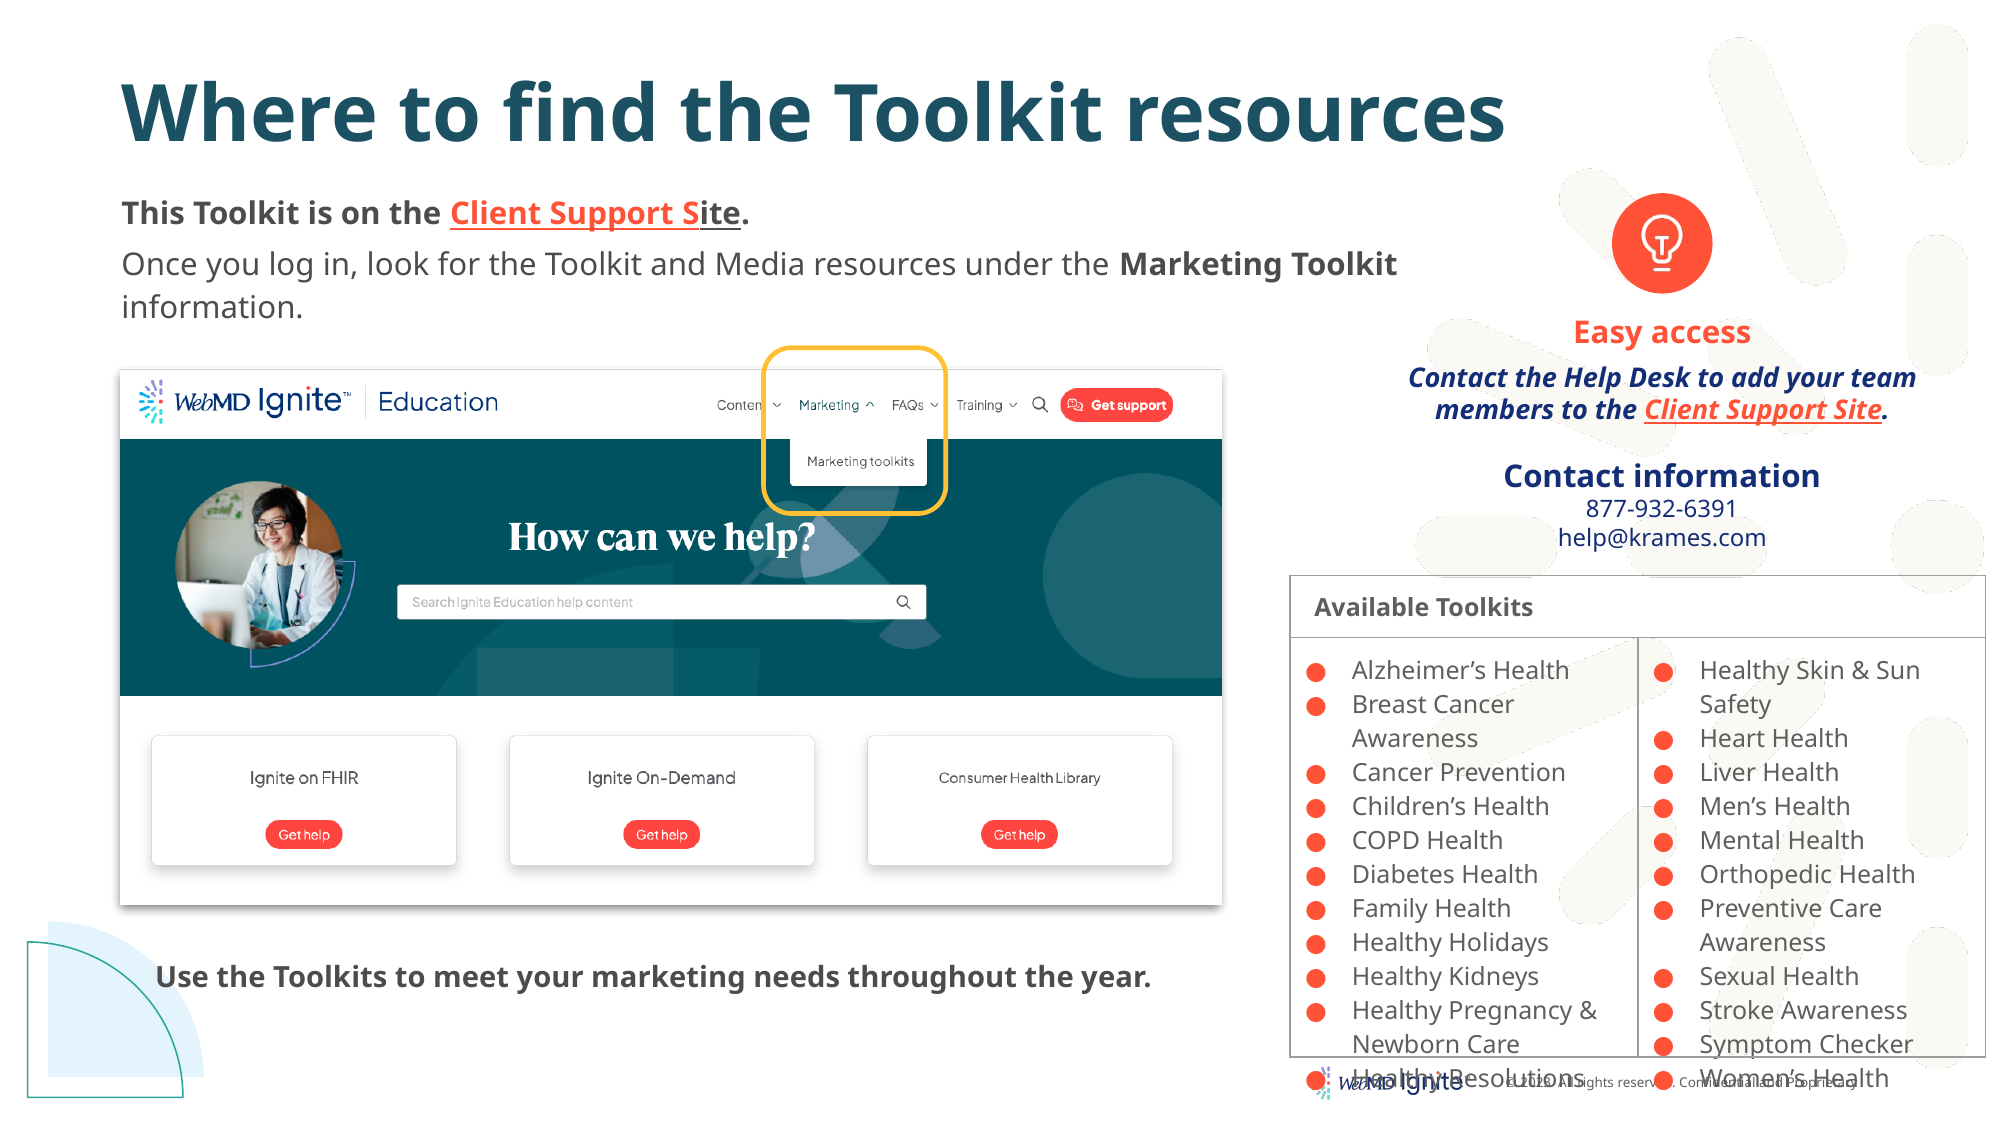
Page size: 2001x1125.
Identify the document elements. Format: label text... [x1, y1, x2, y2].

picture [120, 368, 1222, 905]
table_cell Healthy Skin & Sun Safety Heart Health Liver Health Men’s Health Mental Health Orthopedic Health Preventive Care Awareness Sexual Health Stroke Awareness Symptom Checker Women’s Health [1639, 638, 1985, 1056]
table_cell Alzheimer’s Health Breast Cancer Awareness Cancer Prevention Children’s Health COPD Health Diabetes Health Family Health Healthy Holidays Healthy Kidneys Healthy Pregnancy & Newborn Care Healthy Resolutions [1291, 638, 1637, 1056]
text_box Once you log in, look for the Toolkit and Media resources under the Marketing Toolkit information. [121, 238, 1473, 325]
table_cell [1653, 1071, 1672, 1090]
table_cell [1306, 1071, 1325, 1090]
text_box Use the Toolkits to meet your marketing needs throughout the year. [141, 952, 1174, 994]
picture [1308, 1063, 1474, 1103]
table_header Available Toolkits [1291, 576, 1985, 637]
text_box This Toolkit is on the Client Support Site. [121, 187, 1353, 237]
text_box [1611, 192, 1713, 294]
text_box Easy access Contact the Help Desk to add your team members to the Client Support Site. Contact information 877-932-6391 help@krames.com [1364, 297, 1961, 566]
title Where to find the Toolkit resources [121, 0, 1864, 166]
text_box [765, 347, 945, 366]
